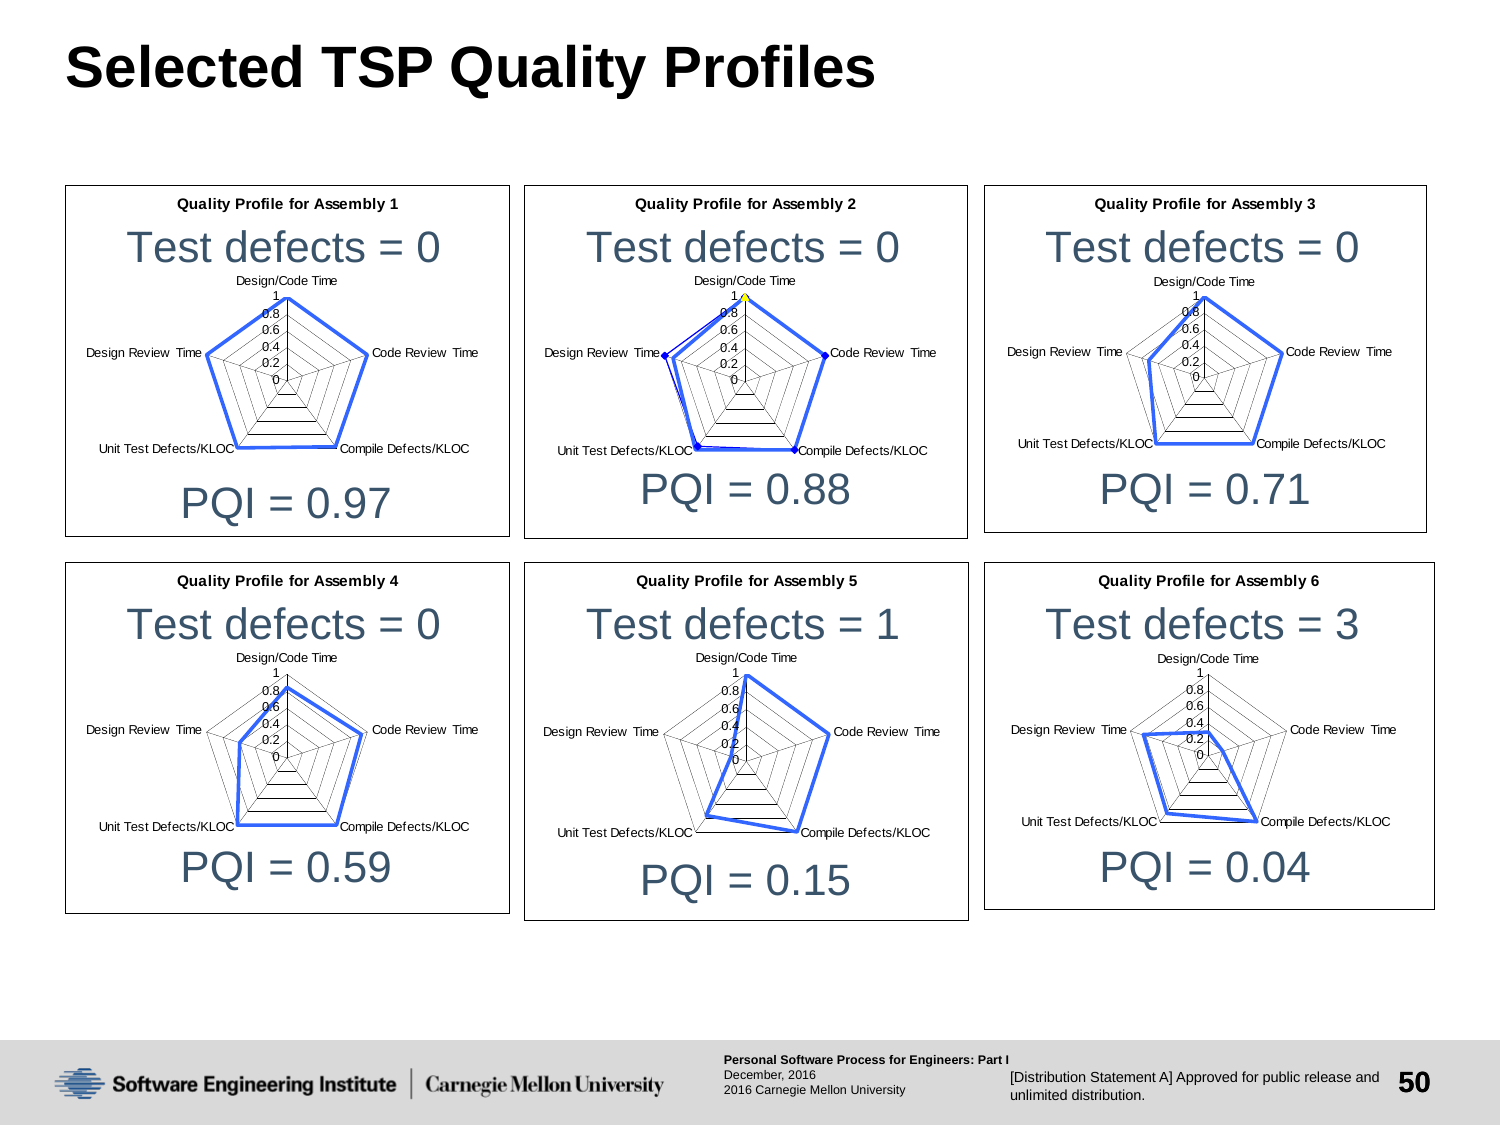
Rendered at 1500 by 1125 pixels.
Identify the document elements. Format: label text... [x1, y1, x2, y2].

picture [58, 179, 1442, 927]
picture [46, 1061, 673, 1104]
title Selected TSP Quality Profiles [65, 37, 1313, 148]
